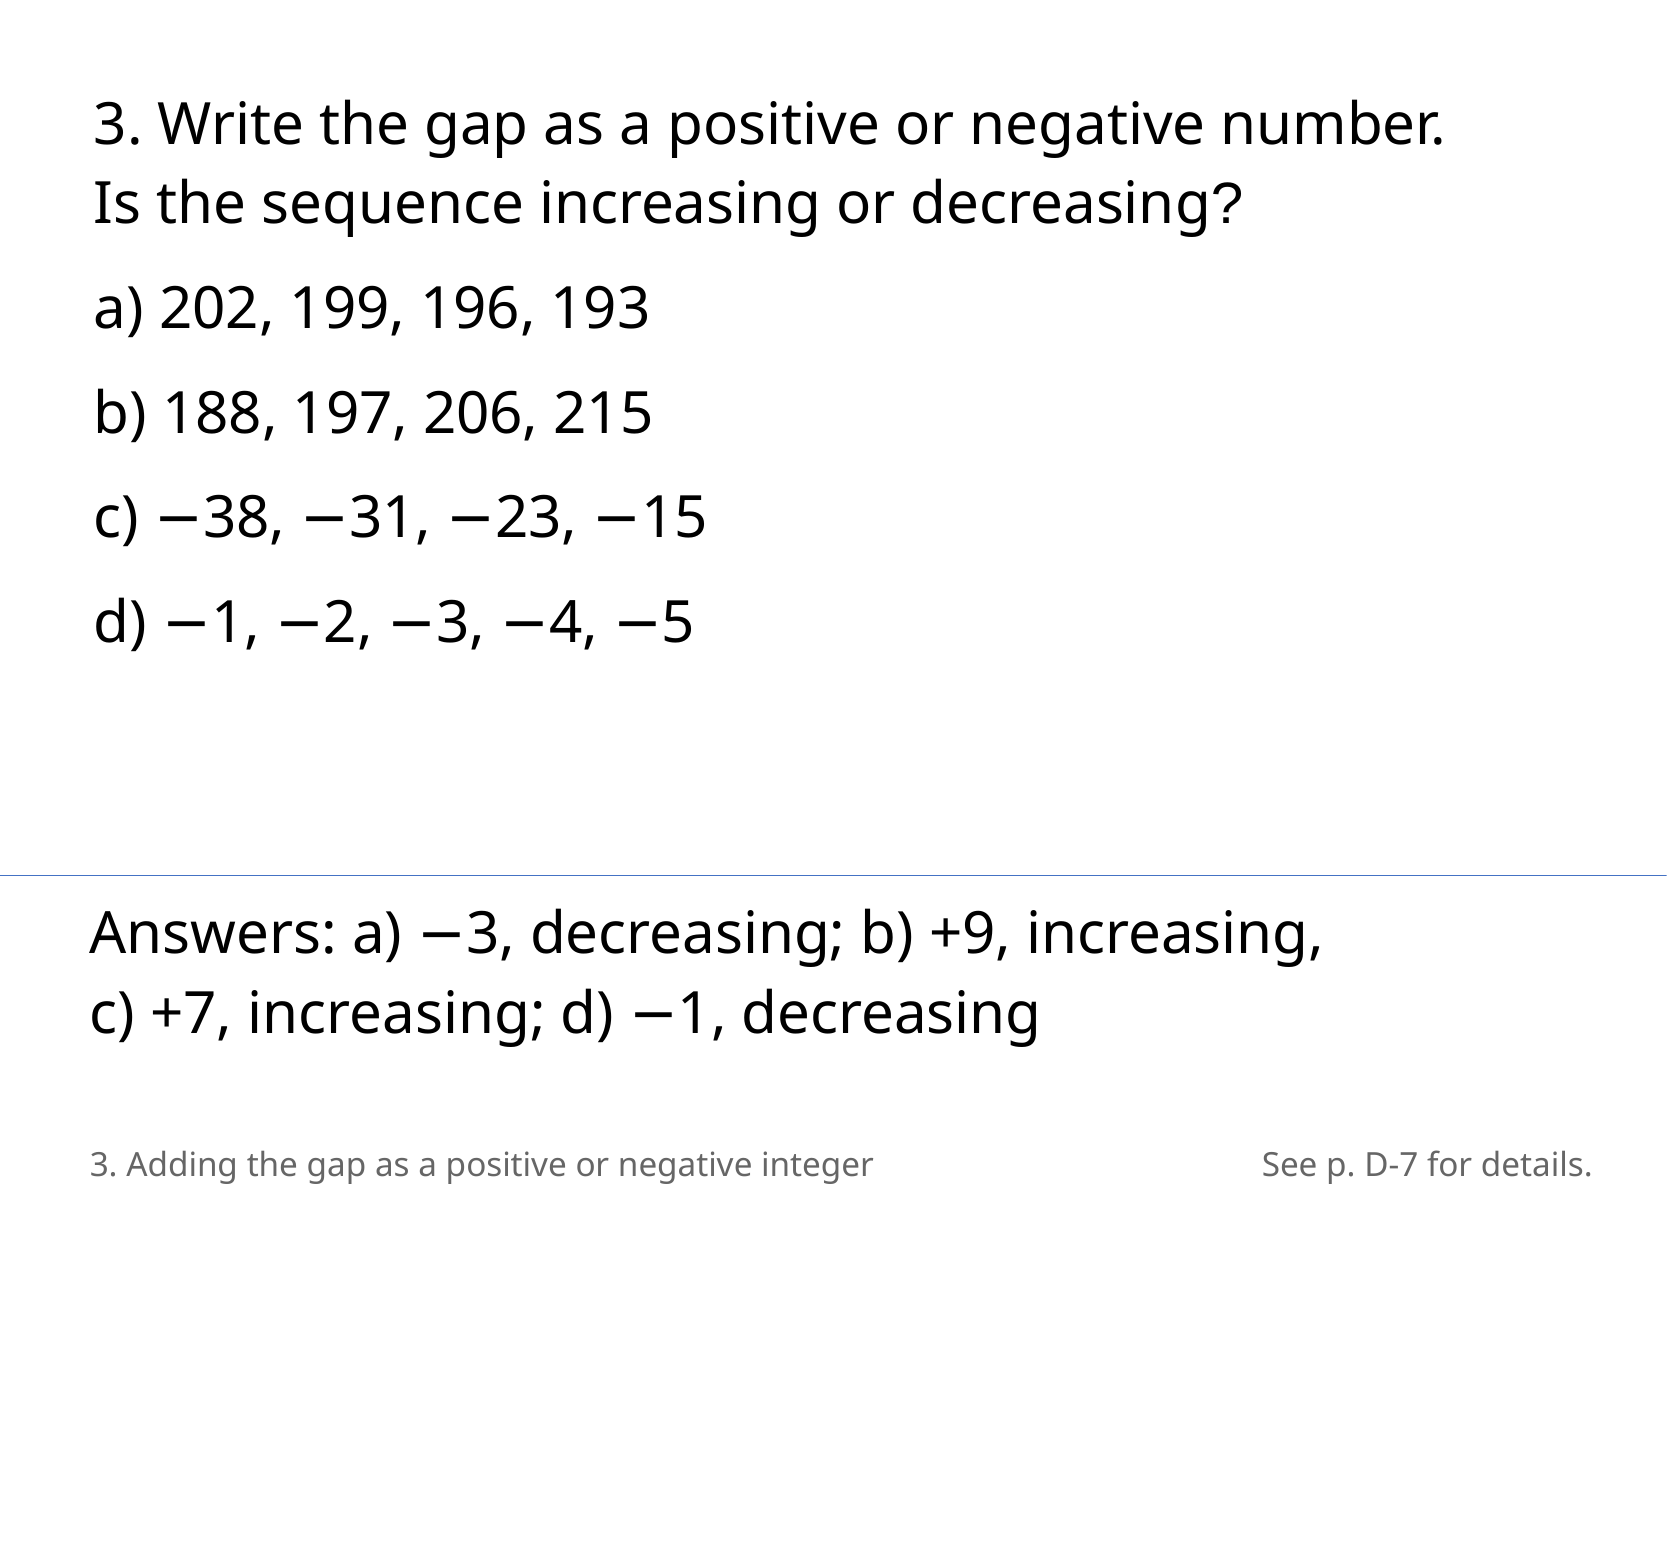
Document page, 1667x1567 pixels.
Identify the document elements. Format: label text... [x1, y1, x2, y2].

text_box 3. Adding the gap as a positive or negative integer [74, 1135, 1003, 1190]
text_box See p. D-7 for details. [1051, 1135, 1608, 1190]
text_box Answers: a) −3, decreasing; b) +9, increasing, c) +7, increasing; d) −1, decreasing [75, 878, 1608, 1053]
text_box 3. Write the gap as a positive or negative number. Is the sequence increasing or decreasing? a) 202, 199, 196, 193 b) 188, 197, 206, 215 c) −38, −31, −23, −15 d) −1, −2, −3, −4, −5 [79, 68, 1601, 662]
